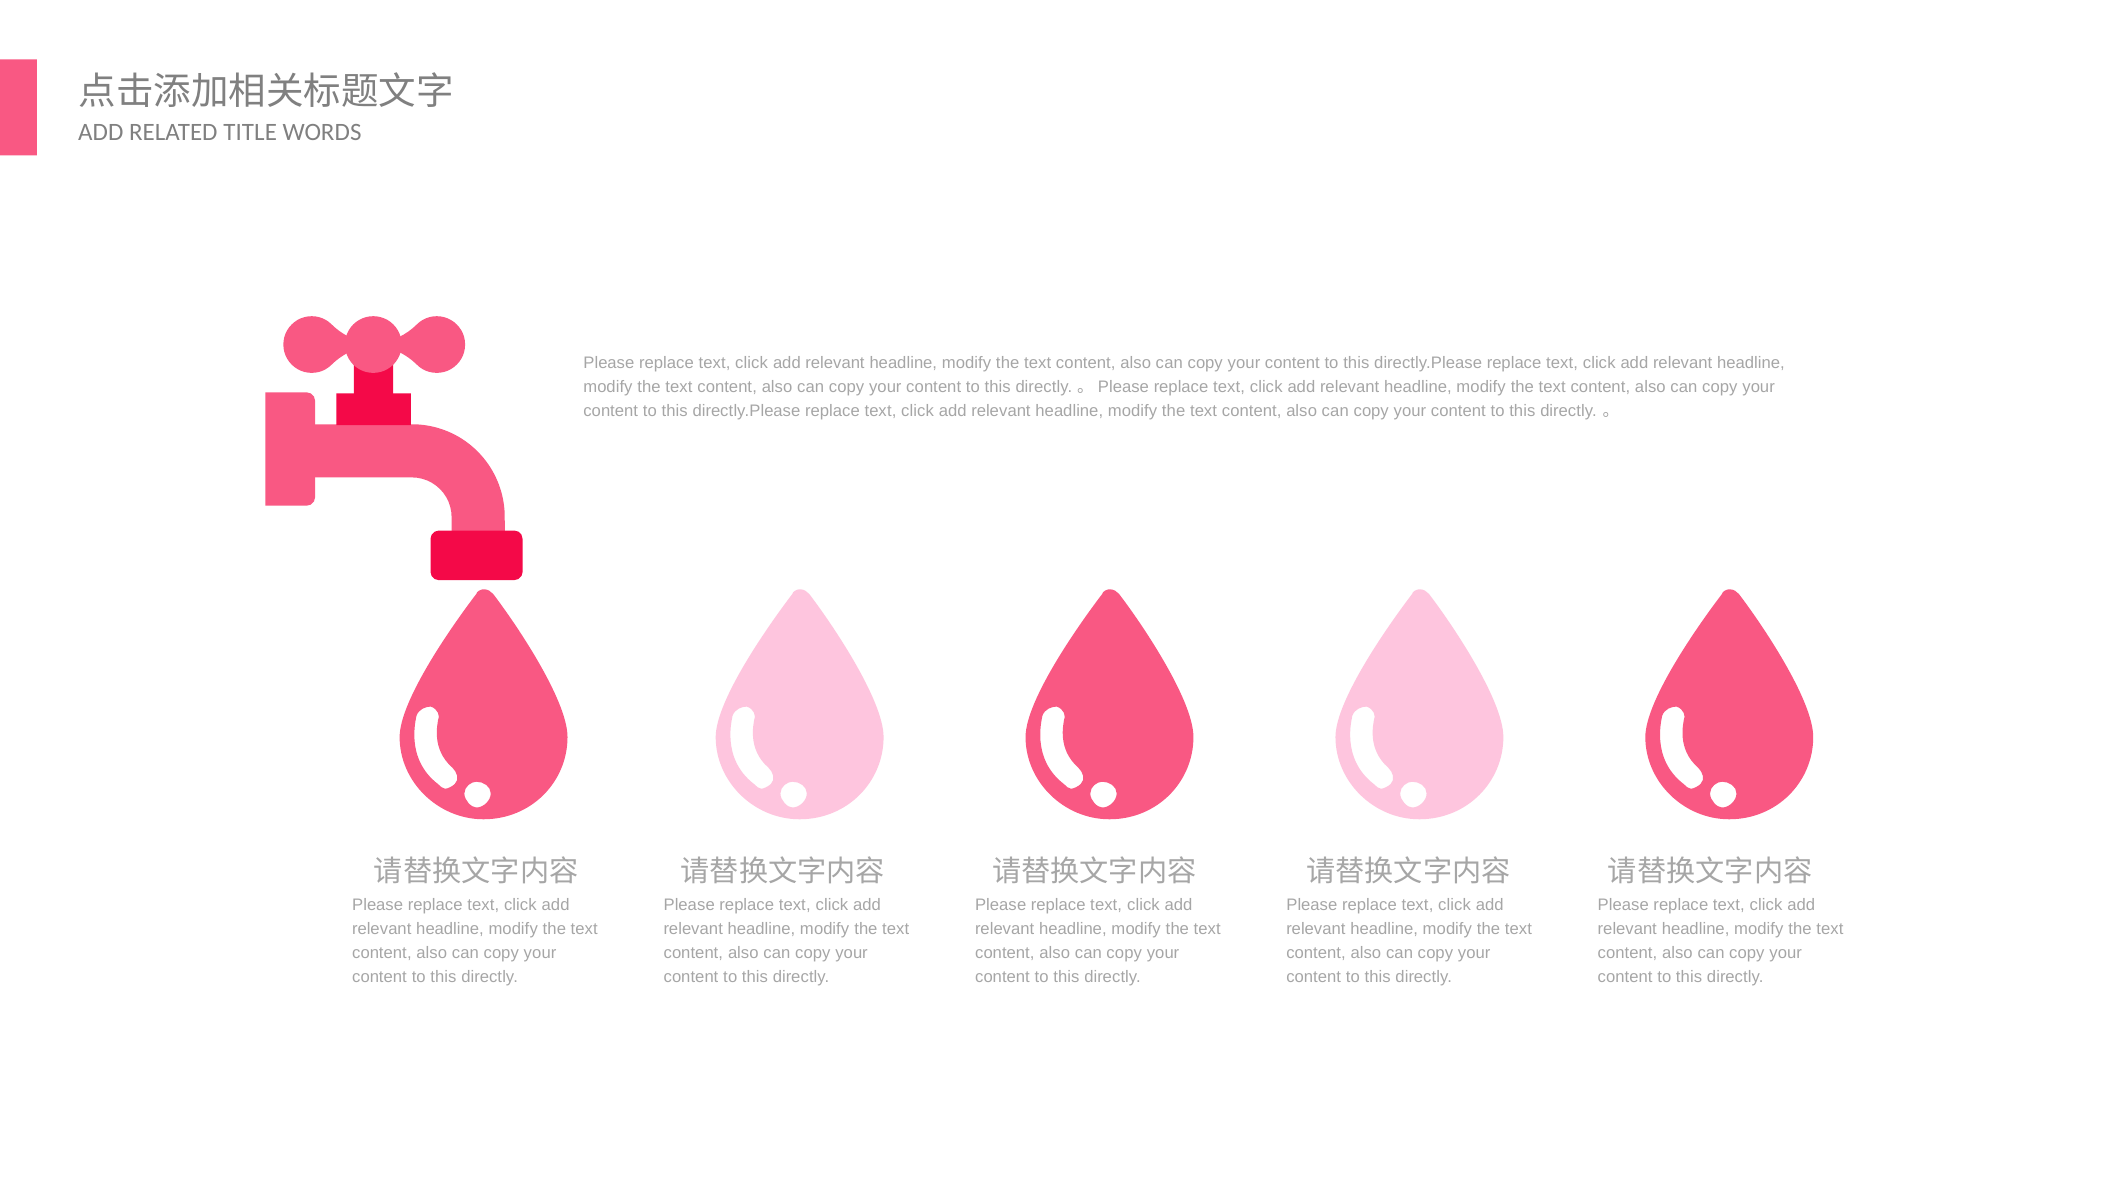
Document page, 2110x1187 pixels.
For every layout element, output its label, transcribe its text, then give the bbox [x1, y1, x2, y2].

text_box [715, 589, 884, 820]
text_box [399, 589, 568, 820]
text_box 点击添加相关标题文字 [62, 59, 470, 121]
text_box [1335, 589, 1504, 820]
text_box Please replace text, click add relevant headline, modify the text content, also can copy your content to this directly.Please replace text, click add relevant headline, modify the text content, also can copy your content to this directly.。Please replace text, click add relevant headline, modify the text content, also can copy your content to this directly.Please replace text, click add relevant headline, modify the text content, also can copy your content to this directly.。 [583, 348, 1833, 421]
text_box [663, 845, 927, 986]
text_box [1645, 589, 1814, 820]
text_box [1286, 847, 1550, 986]
text_box ADD RELATED TITLE WORDS [62, 107, 379, 154]
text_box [974, 847, 1239, 986]
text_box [1597, 847, 1861, 986]
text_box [352, 847, 616, 986]
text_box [265, 316, 523, 581]
text_box [1025, 589, 1194, 820]
